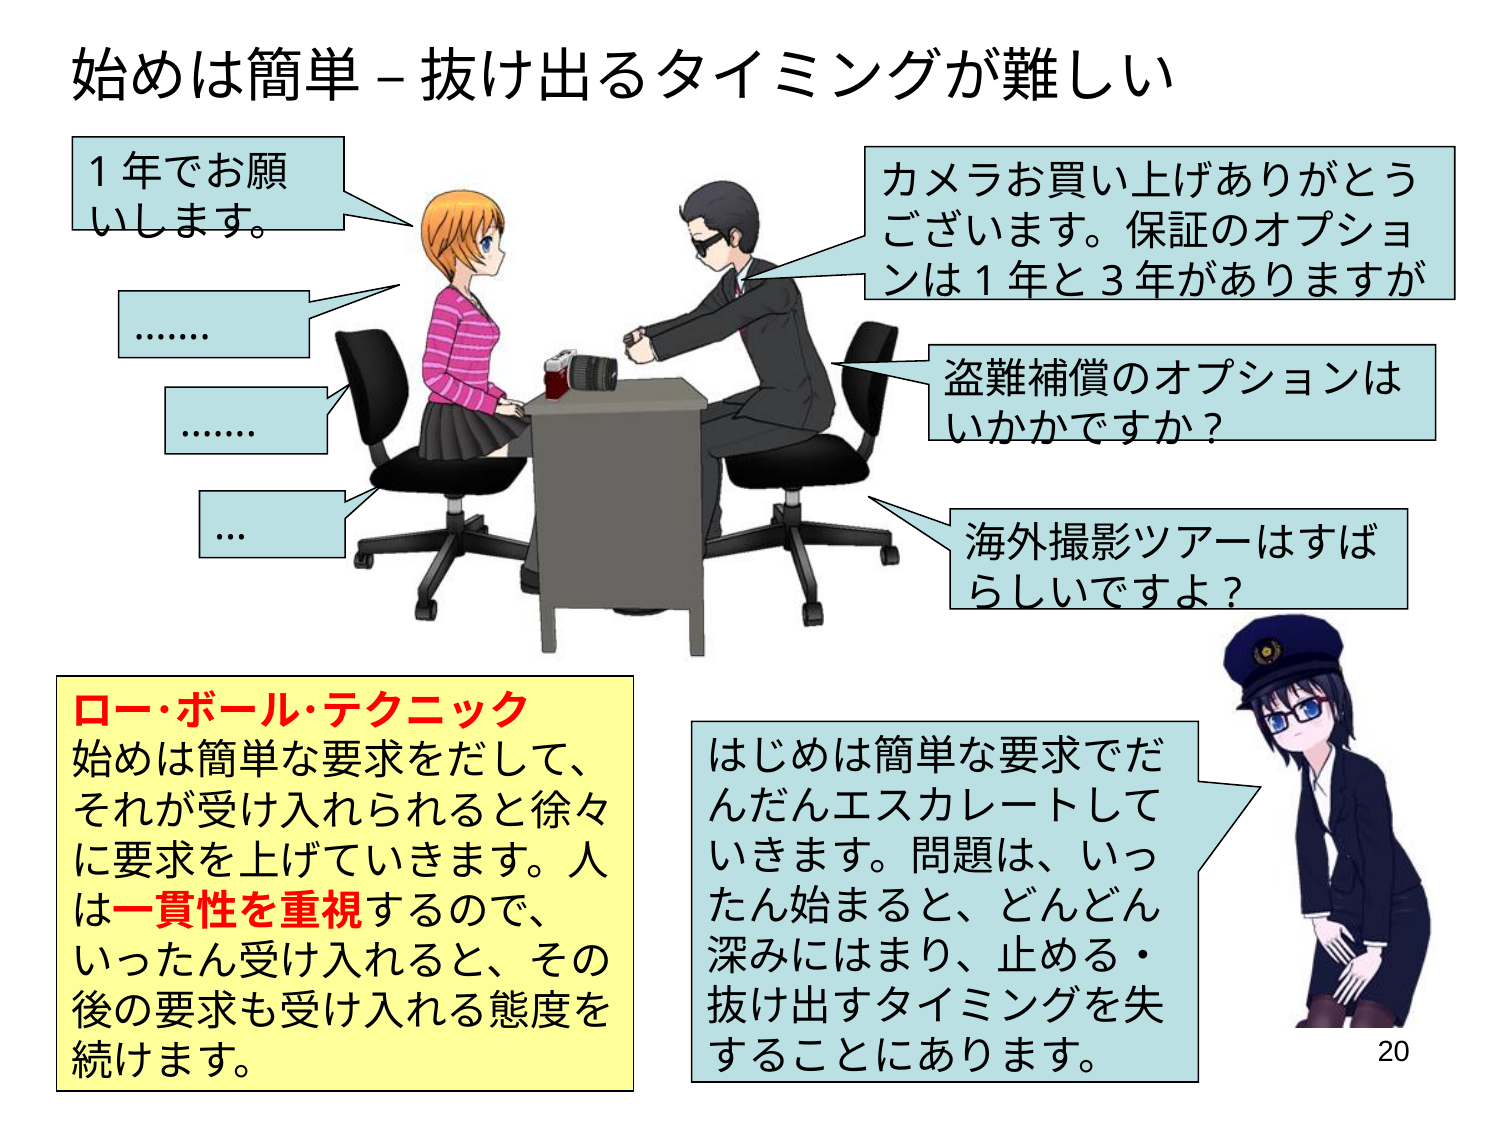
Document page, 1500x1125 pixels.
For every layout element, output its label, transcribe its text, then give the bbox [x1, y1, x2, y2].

text_box カメラお買い上げありがとうございます。保証のオプションは1年と3年がありますが [864, 146, 1455, 300]
text_box 始めは簡単 – 抜け出るタイミングが難しい [55, 30, 1355, 116]
text_box はじめは簡単な要求でだんだんエスカレートしていきます。問題は、いったん始まると、どんどん深みにはまり、止める・抜け出すタイミングを失することにあります。 [691, 721, 1209, 1083]
text_box 盗難補償のオプションはいかかですか? [915, 344, 1436, 441]
text_box ロー･ボール･テクニック 始めは簡単な要求をだして、それが受け入れられると徐々に要求を上げていきます。人は一貫性を重視するので、いったん受け入れると、その後の要求も受け入れる態度を続けます。 [56, 676, 634, 1091]
picture [1209, 611, 1436, 1028]
text_box 1年でお願いします。 [72, 136, 344, 230]
picture [325, 172, 915, 670]
text_box ……. [165, 387, 325, 454]
text_box … [199, 490, 325, 558]
text_box 海外撮影ツアーはすばらしいですよ? [915, 508, 1408, 609]
text_box ……. [118, 290, 325, 358]
slide_number 20 [1074, 1024, 1425, 1103]
